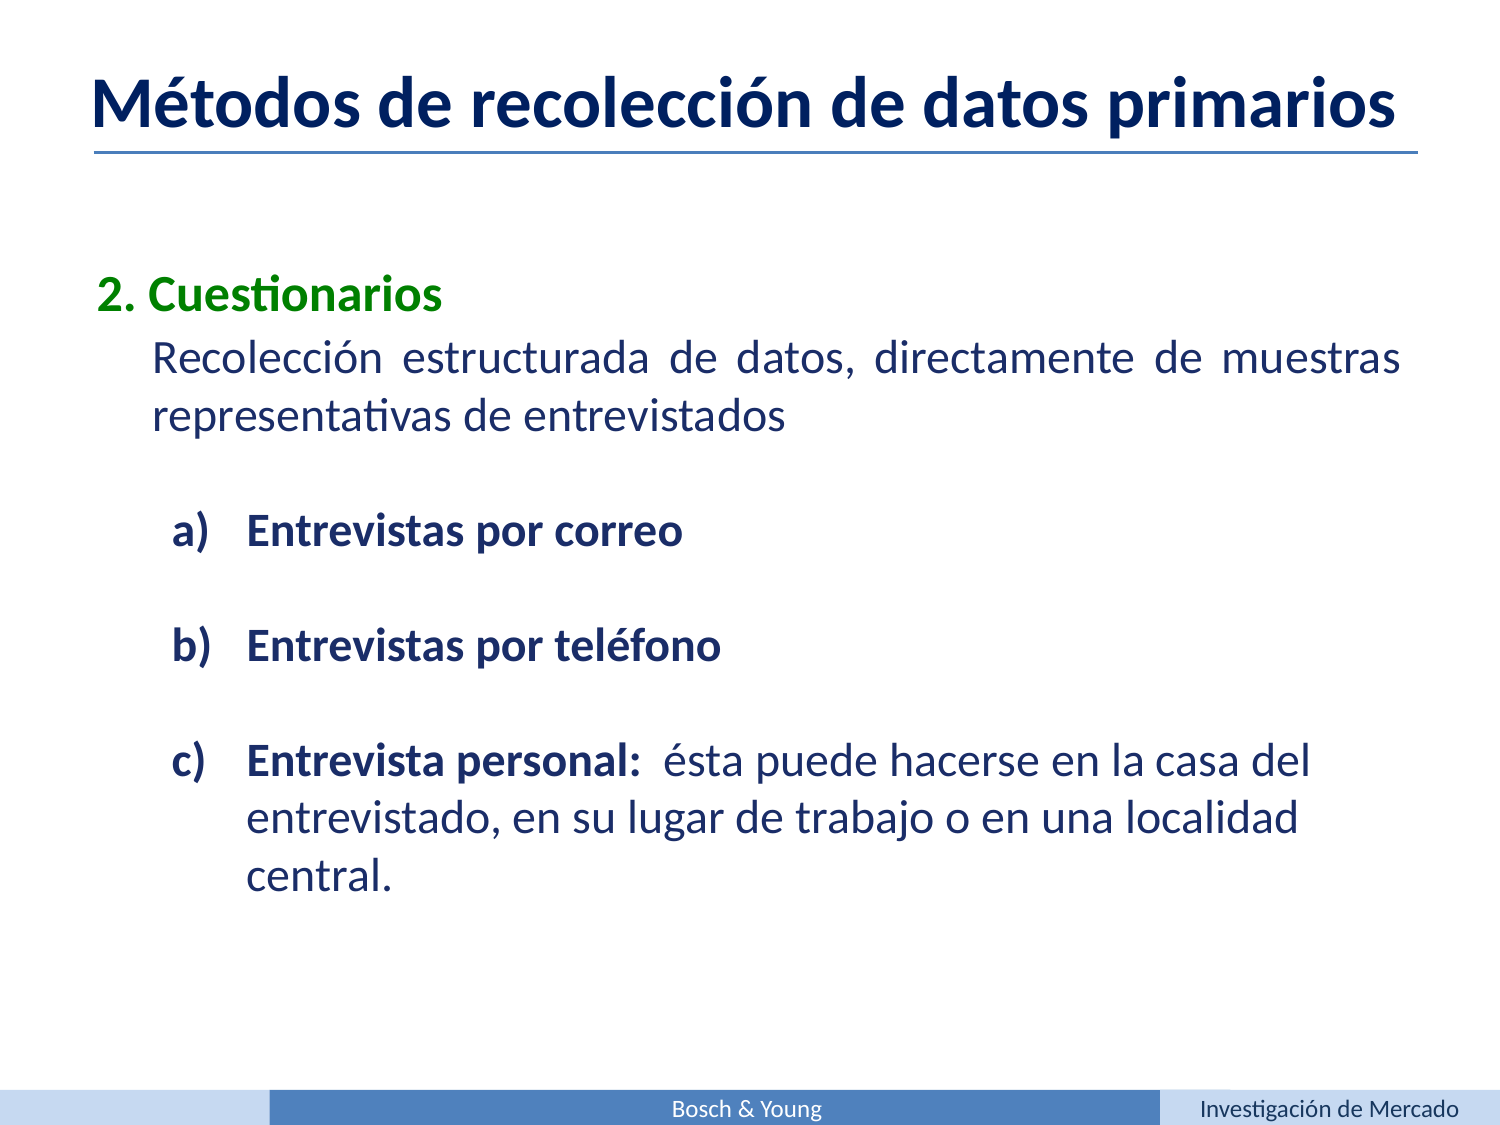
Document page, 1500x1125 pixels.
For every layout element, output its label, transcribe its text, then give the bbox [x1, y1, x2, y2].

text_box [0, 1088, 272, 1125]
text_box Bosch & Young [272, 1088, 1158, 1125]
text_box Investigación de Mercado [1158, 1088, 1500, 1125]
text_box 2. Cuestionarios Recolección estructurada de datos, directamente de muestras representativas de entrevistados Entrevistas por correo Entrevistas por teléfono Entrevista personal: ésta puede hacerse en la casa del entrevistado, en su lugar de trabajo o en una localidad central. [81, 251, 1418, 1011]
text_box Métodos de recolección de datos primarios [58, 46, 1430, 150]
